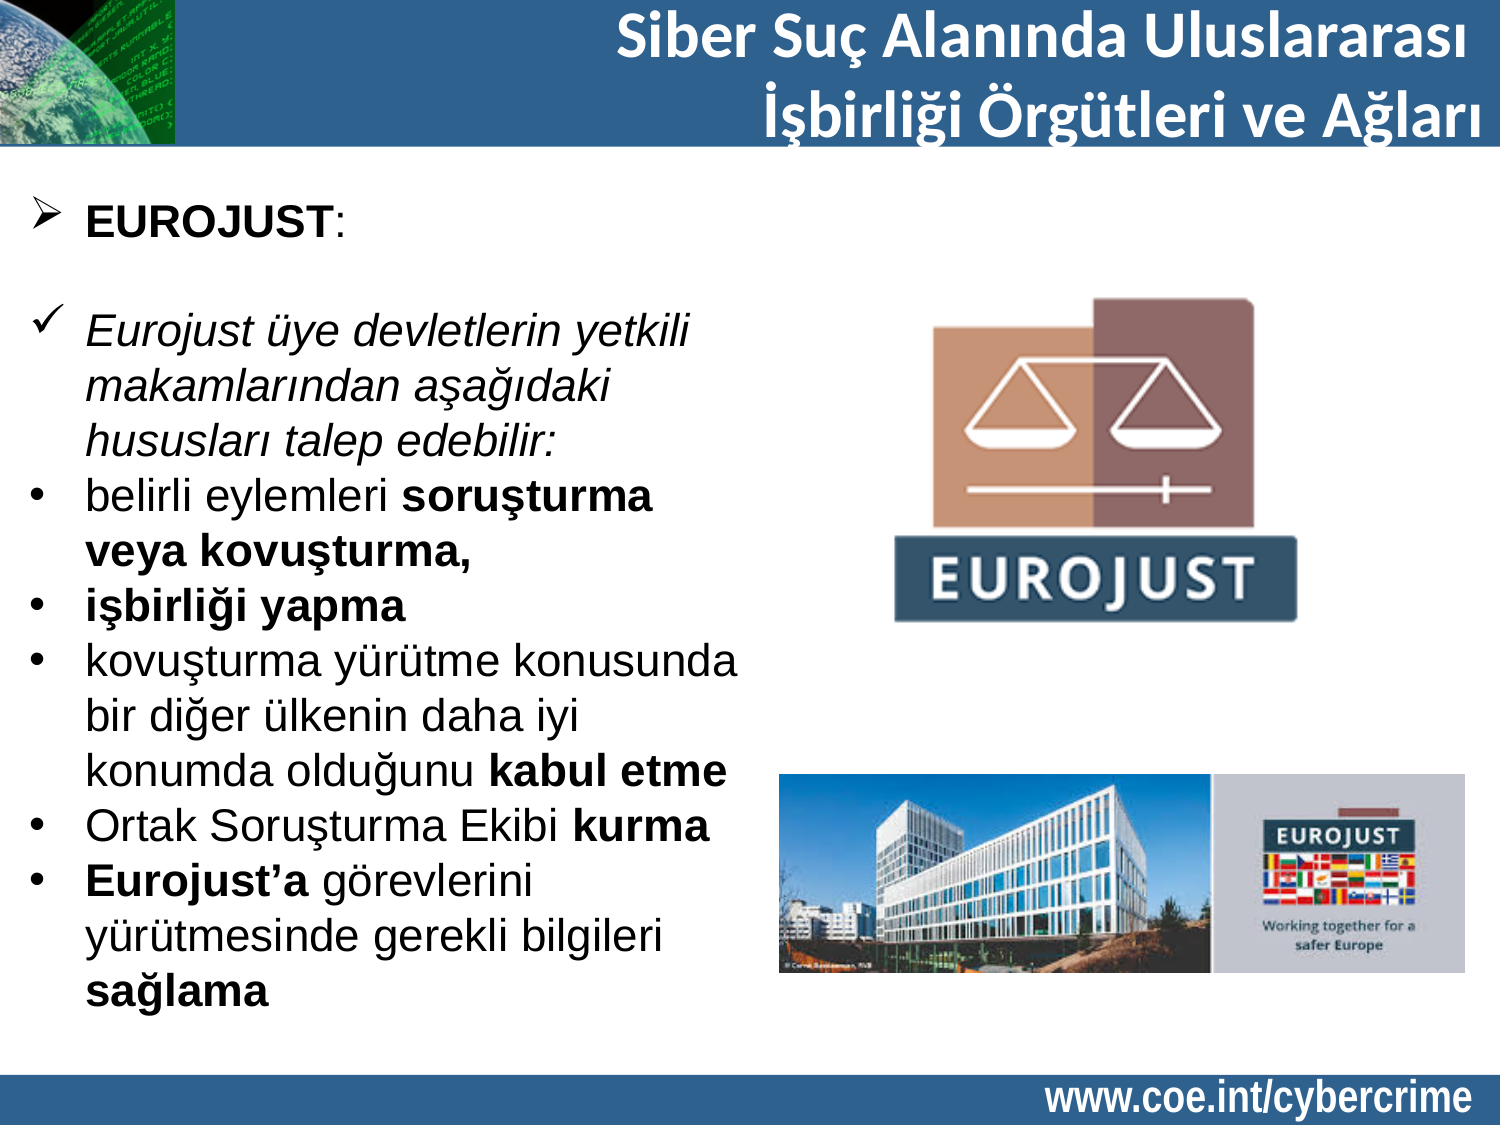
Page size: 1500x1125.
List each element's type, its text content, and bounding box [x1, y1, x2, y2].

picture [778, 773, 1465, 974]
text_box EUROJUST: Eurojust üye devletlerin yetkili makamlarından aşağıdaki hususları talep edebilir: belirli eylemleri soruşturma veya kovuşturma, işbirliği yapma kovuşturma yürütme konusunda bir diğer ülkenin daha iyi konumda olduğunu kabul etme Ortak Soruşturma Ekibi kurma Eurojust’a görevlerini yürütmesinde gerekli bilgileri sağlama [14, 183, 765, 1024]
text_box [0, 1073, 1030, 1125]
text_box Siber Suç Alanında Uluslararası İşbirliği Örgütleri ve Ağları [177, 0, 1500, 149]
picture [0, 0, 175, 144]
text_box www.coe.int/cybercrime [1030, 1059, 1500, 1125]
picture [880, 280, 1313, 640]
